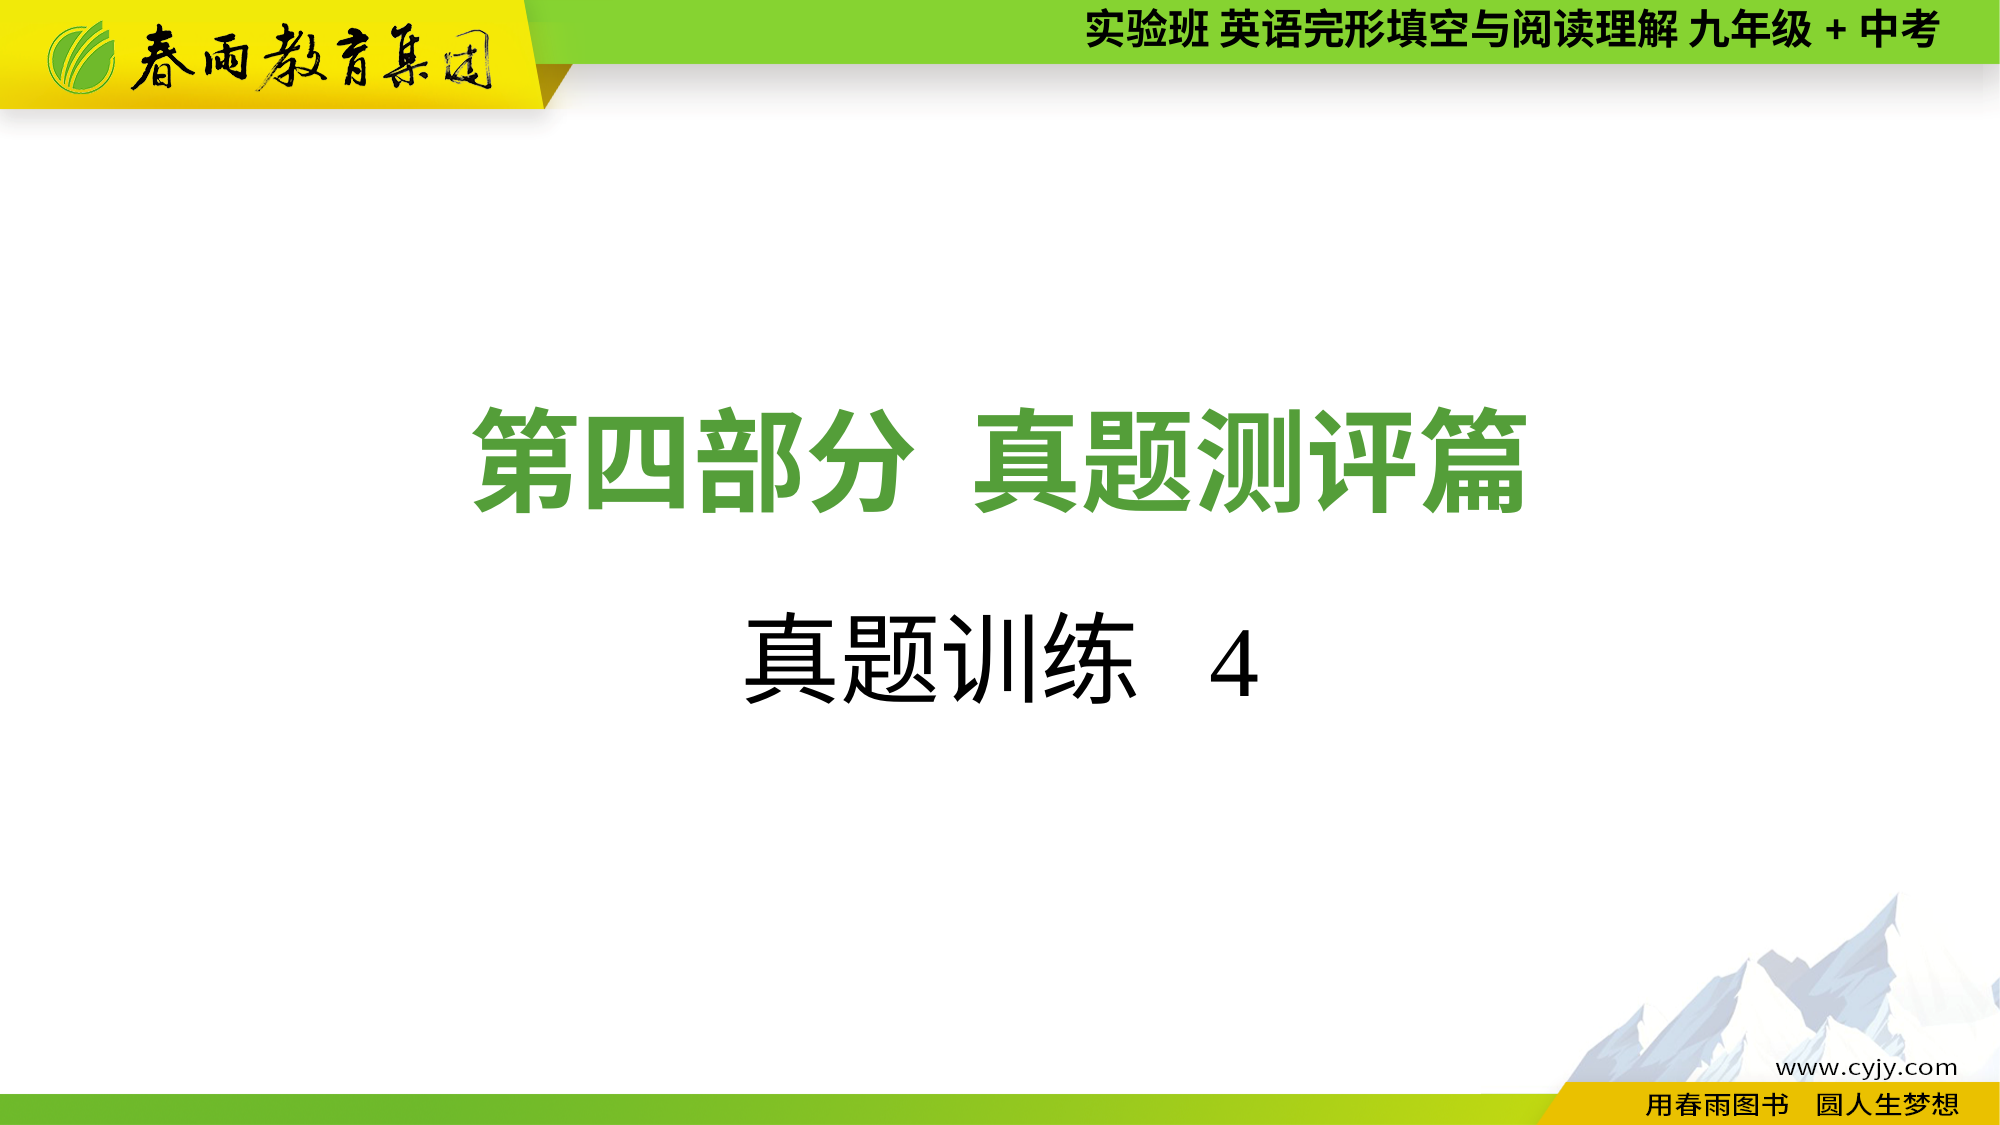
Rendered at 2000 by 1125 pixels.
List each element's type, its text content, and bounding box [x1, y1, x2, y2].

picture [0, 0, 2000, 1125]
text_box 真题训练 4 [54, 528, 1946, 724]
text_box 第四部分 真题测评篇 [54, 316, 1946, 528]
